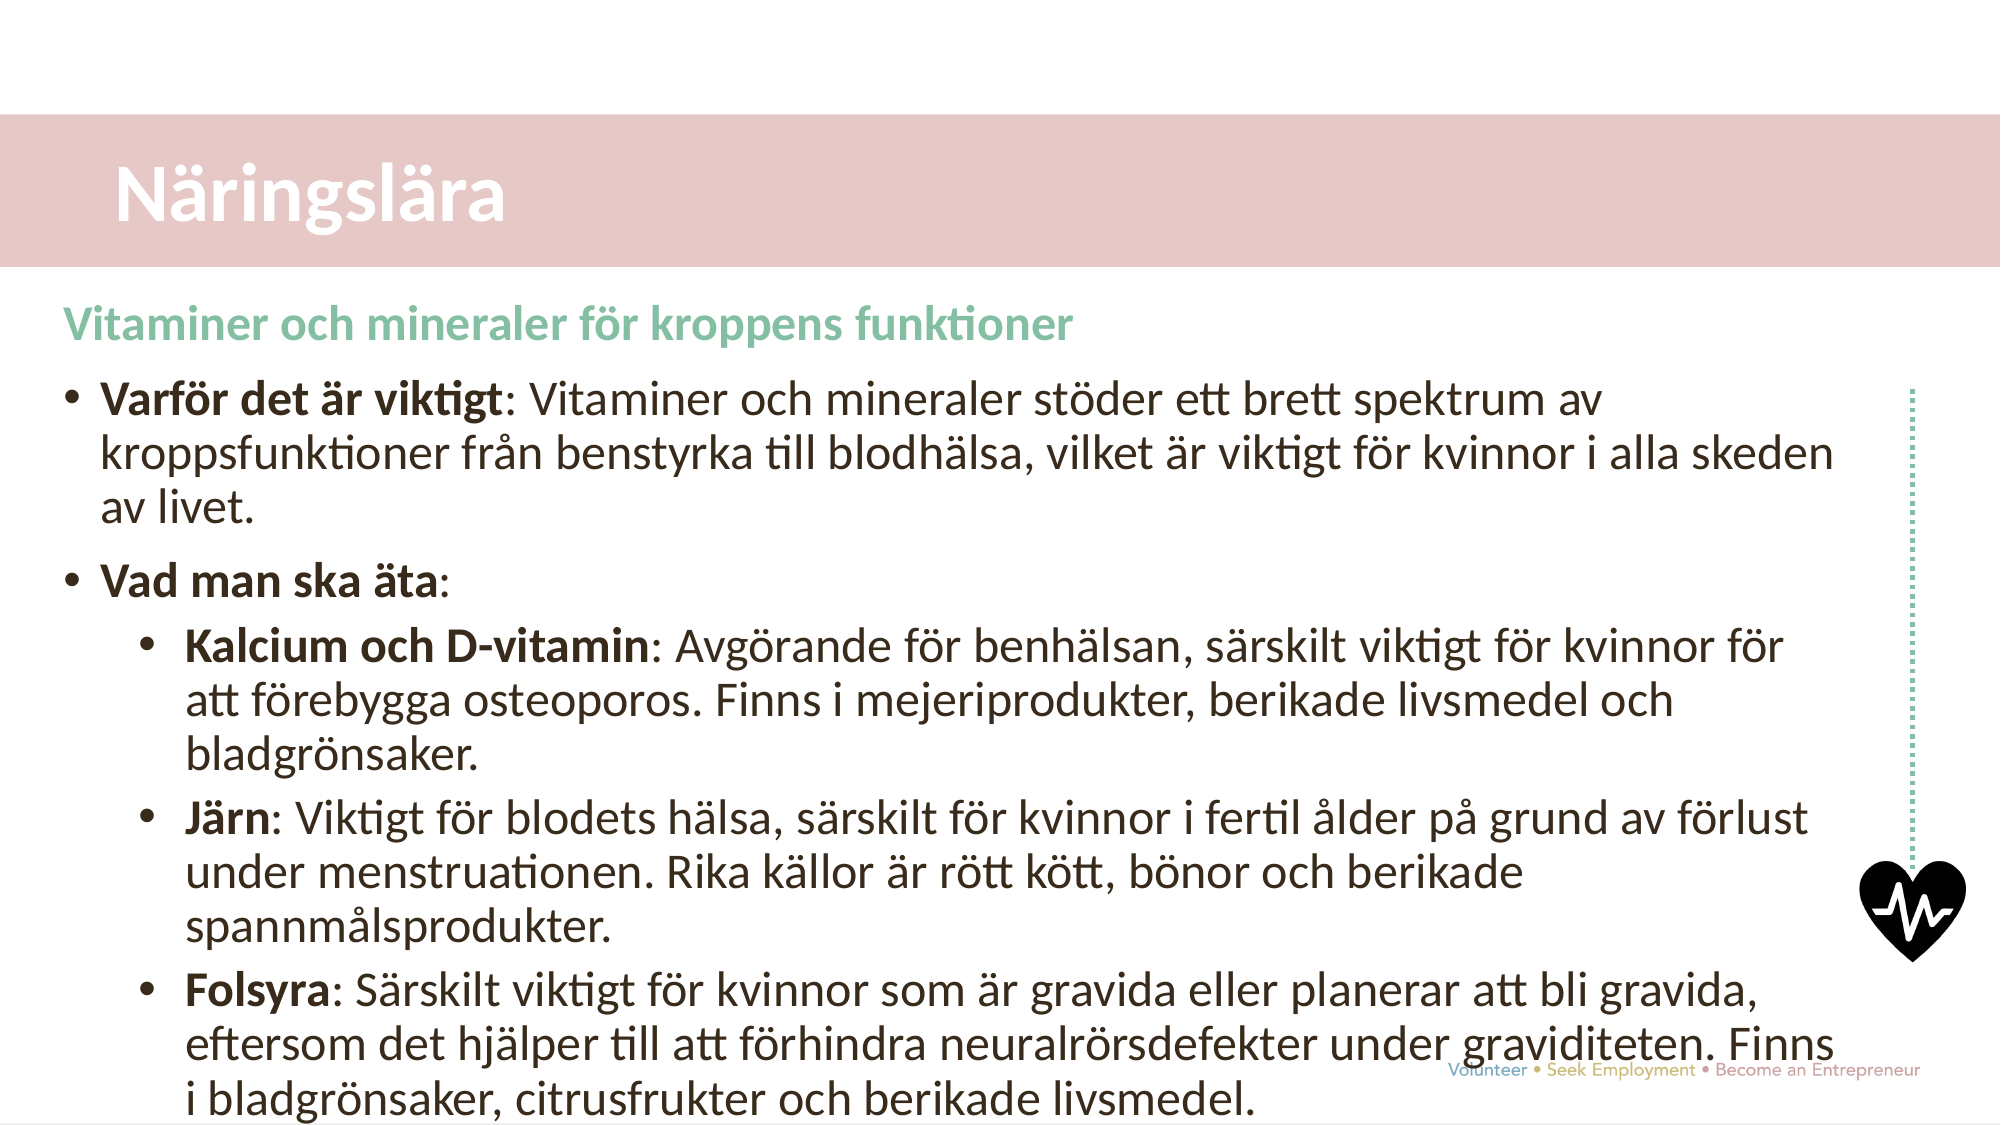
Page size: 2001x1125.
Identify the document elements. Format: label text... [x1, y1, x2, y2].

picture [1418, 1046, 1971, 1103]
text_box Vitaminer och mineraler för kroppens funktioner Varför det är viktigt: Vitaminer och mineraler stöder ett brett spektrum av kroppsfunktioner från benstyrka till blodhälsa, vilket är viktigt för kvinnor i alla skeden av livet. Vad man ska äta: Kalcium och D-vitamin: Avgörande för benhälsan, särskilt viktigt för kvinnor för att förebygga osteoporos. Finns i mejeriprodukter, berikade livsmedel och bladgrönsaker. Järn: Viktigt för blodets hälsa, särskilt för kvinnor i fertil ålder på grund av förlust under menstruationen. Rika källor är rött kött, bönor och berikade spannmålsprodukter. Folsyra: Särskilt viktigt för kvinnor som är gravida eller planerar att bli gravida, eftersom det hjälper till att förhindra neuralrörsdefekter under graviditeten. Finns i bladgrönsaker, citrusfrukter och berikade livsmedel. [48, 289, 1863, 914]
text_box Näringslära [99, 147, 1312, 289]
text_box [0, 113, 2000, 268]
picture [1837, 836, 1988, 987]
